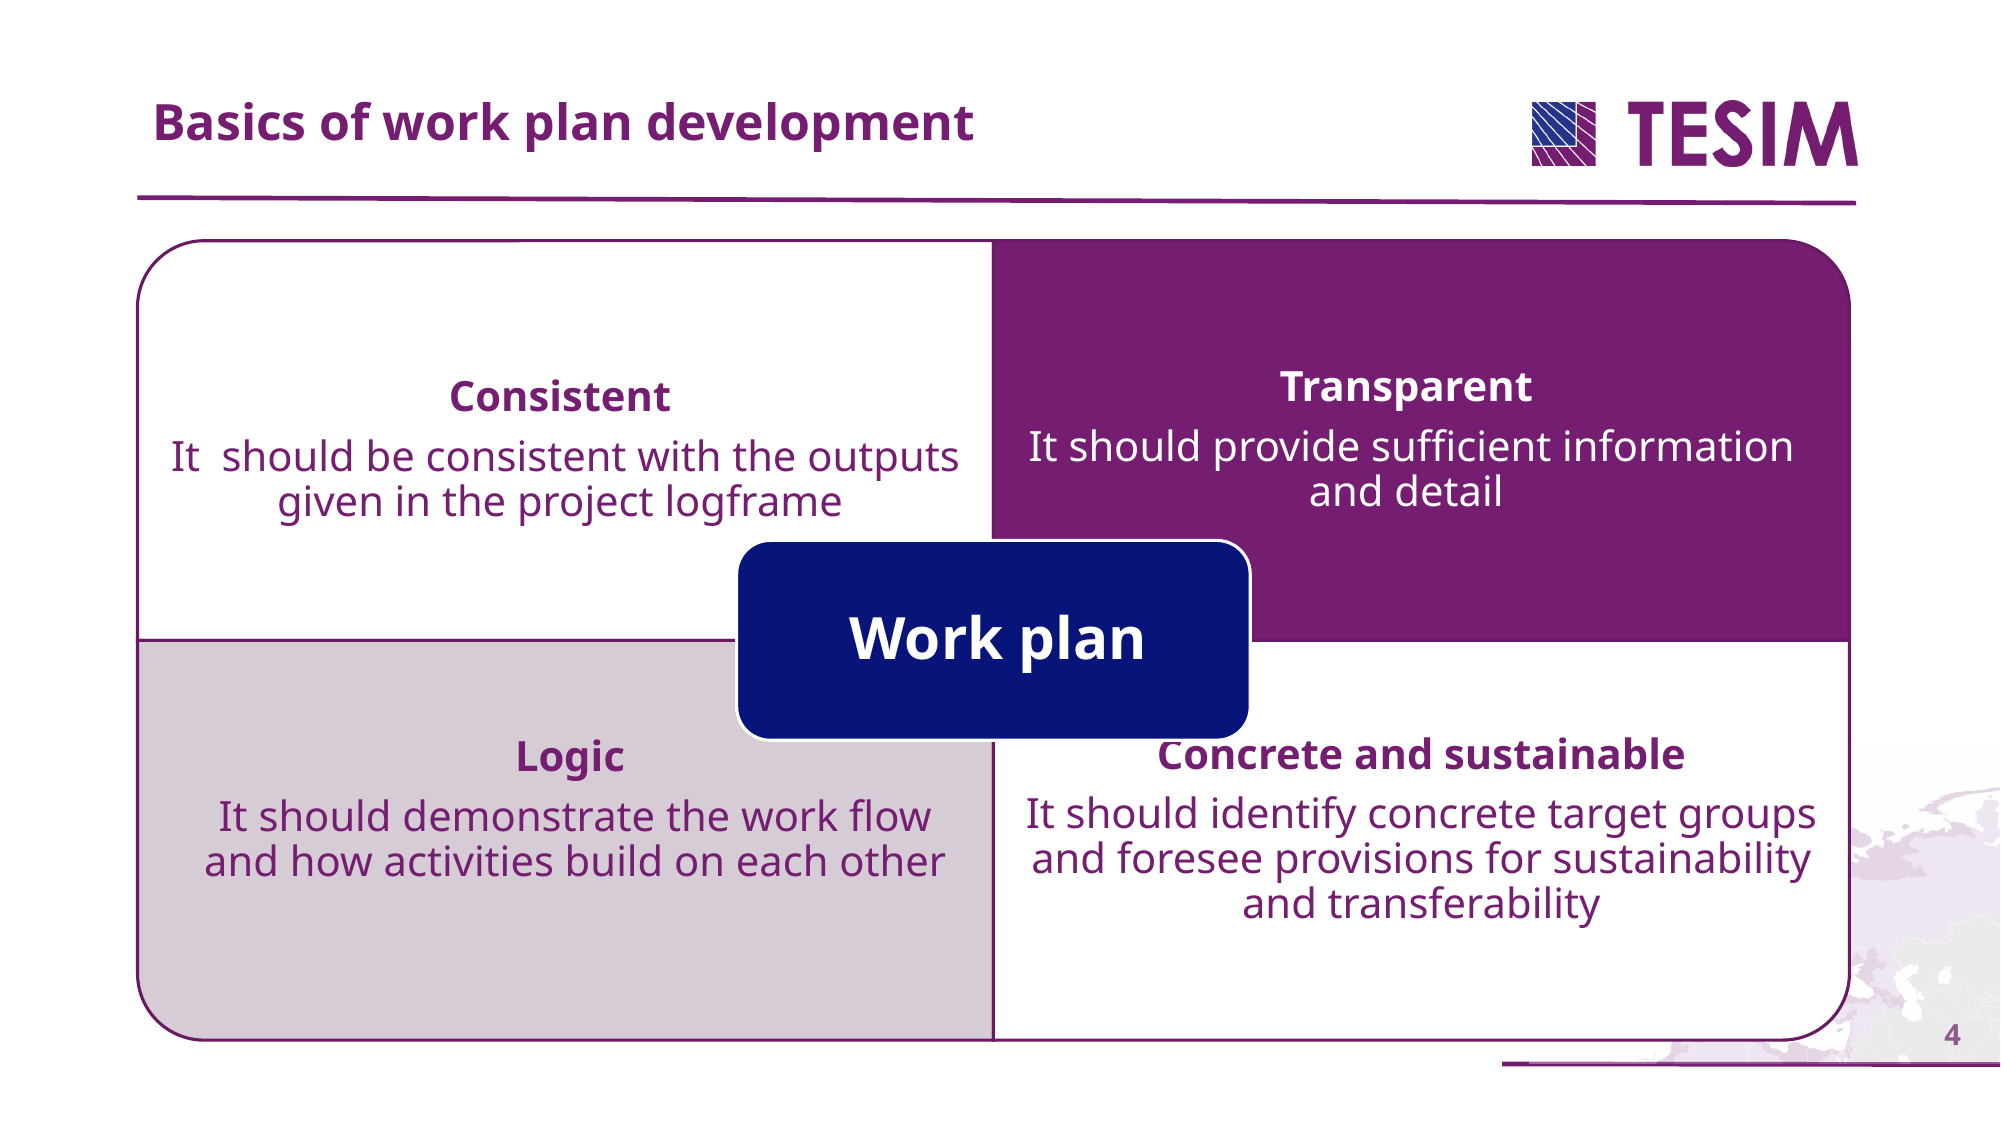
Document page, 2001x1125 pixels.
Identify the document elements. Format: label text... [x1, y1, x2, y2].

list Basics of work plan development [137, 90, 1597, 188]
picture [1597, 100, 1858, 167]
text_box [137, 240, 1850, 1041]
